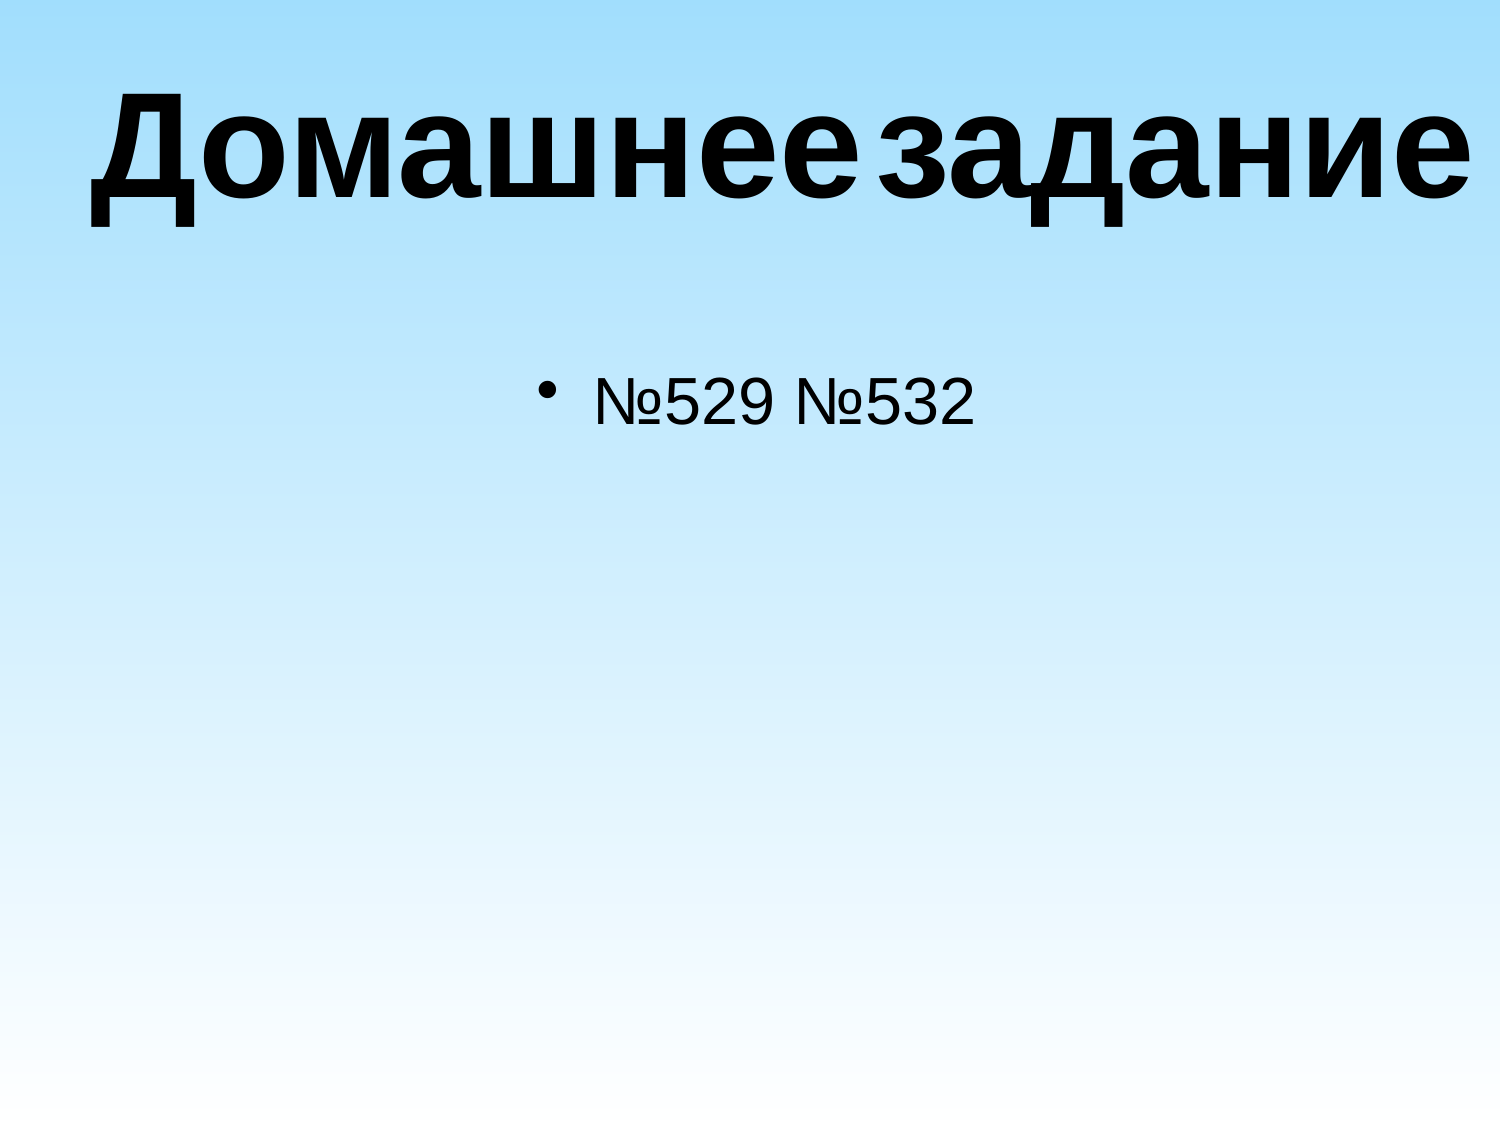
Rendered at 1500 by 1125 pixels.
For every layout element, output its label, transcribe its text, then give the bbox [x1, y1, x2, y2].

title Домашнее задание [74, 44, 1500, 236]
list №529 №532 [87, 349, 1426, 1018]
